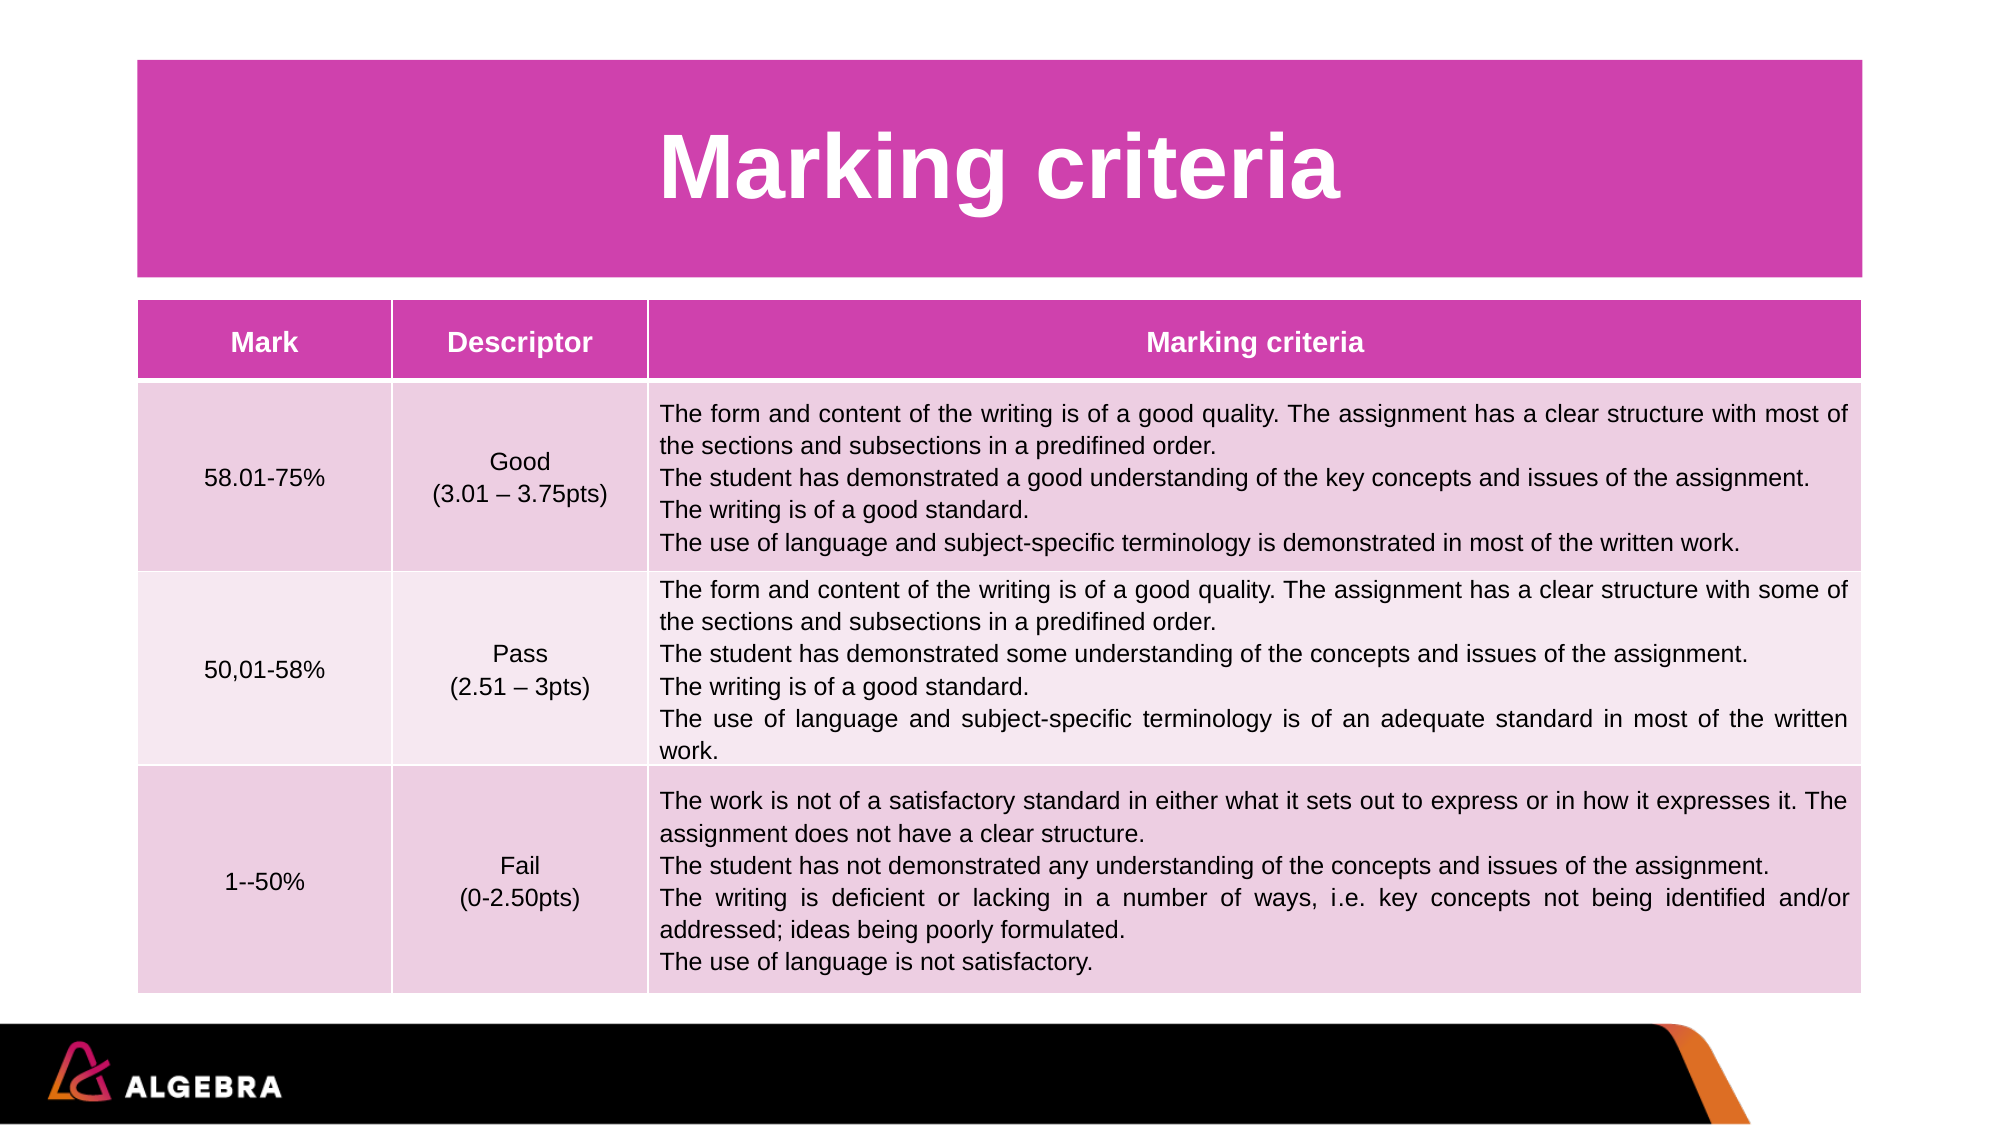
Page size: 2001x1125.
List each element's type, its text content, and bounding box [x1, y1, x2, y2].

table_cell 1--50% [138, 766, 391, 993]
table_header Descriptor [393, 300, 647, 378]
table_cell 50,01-58% [138, 572, 391, 764]
picture [0, 1023, 1958, 1125]
table_cell Fail (0-2.50pts) [393, 766, 647, 993]
table_cell Pass (2.51 – 3pts) [393, 572, 647, 764]
table_cell 58.01-75% [138, 383, 391, 571]
table_header Mark [138, 300, 391, 378]
table_cell The form and content of the writing is of a good quality. The assignment has a clear structure with most of the sections and subsections in a predifined order. The student has demonstrated a good understanding of the key concepts and issues of the assignment. The writing is of a good standard. The use of language and subject-specific terminology is demonstrated in most of the written work. [649, 383, 1861, 571]
table_cell The form and content of the writing is of a good quality. The assignment has a clear structure with some of the sections and subsections in a predifined order. The student has demonstrated some understanding of the concepts and issues of the assignment. The writing is of a good standard. The use of language and subject-specific terminology is of an adequate standard in most of the written work. [649, 572, 1861, 764]
title Marking criteria [137, 59, 1863, 278]
table_cell The work is not of a satisfactory standard in either what it sets out to express or in how it expresses it. The assignment does not have a clear structure. The student has not demonstrated any understanding of the concepts and issues of the assignment. The writing is deficient or lacking in a number of ways, i.e. key concepts not being identified and/or addressed; ideas being poorly formulated. The use of language is not satisfactory. [649, 766, 1861, 993]
table_header Marking criteria [649, 300, 1861, 378]
table_cell Good (3.01 – 3.75pts) [393, 383, 647, 571]
